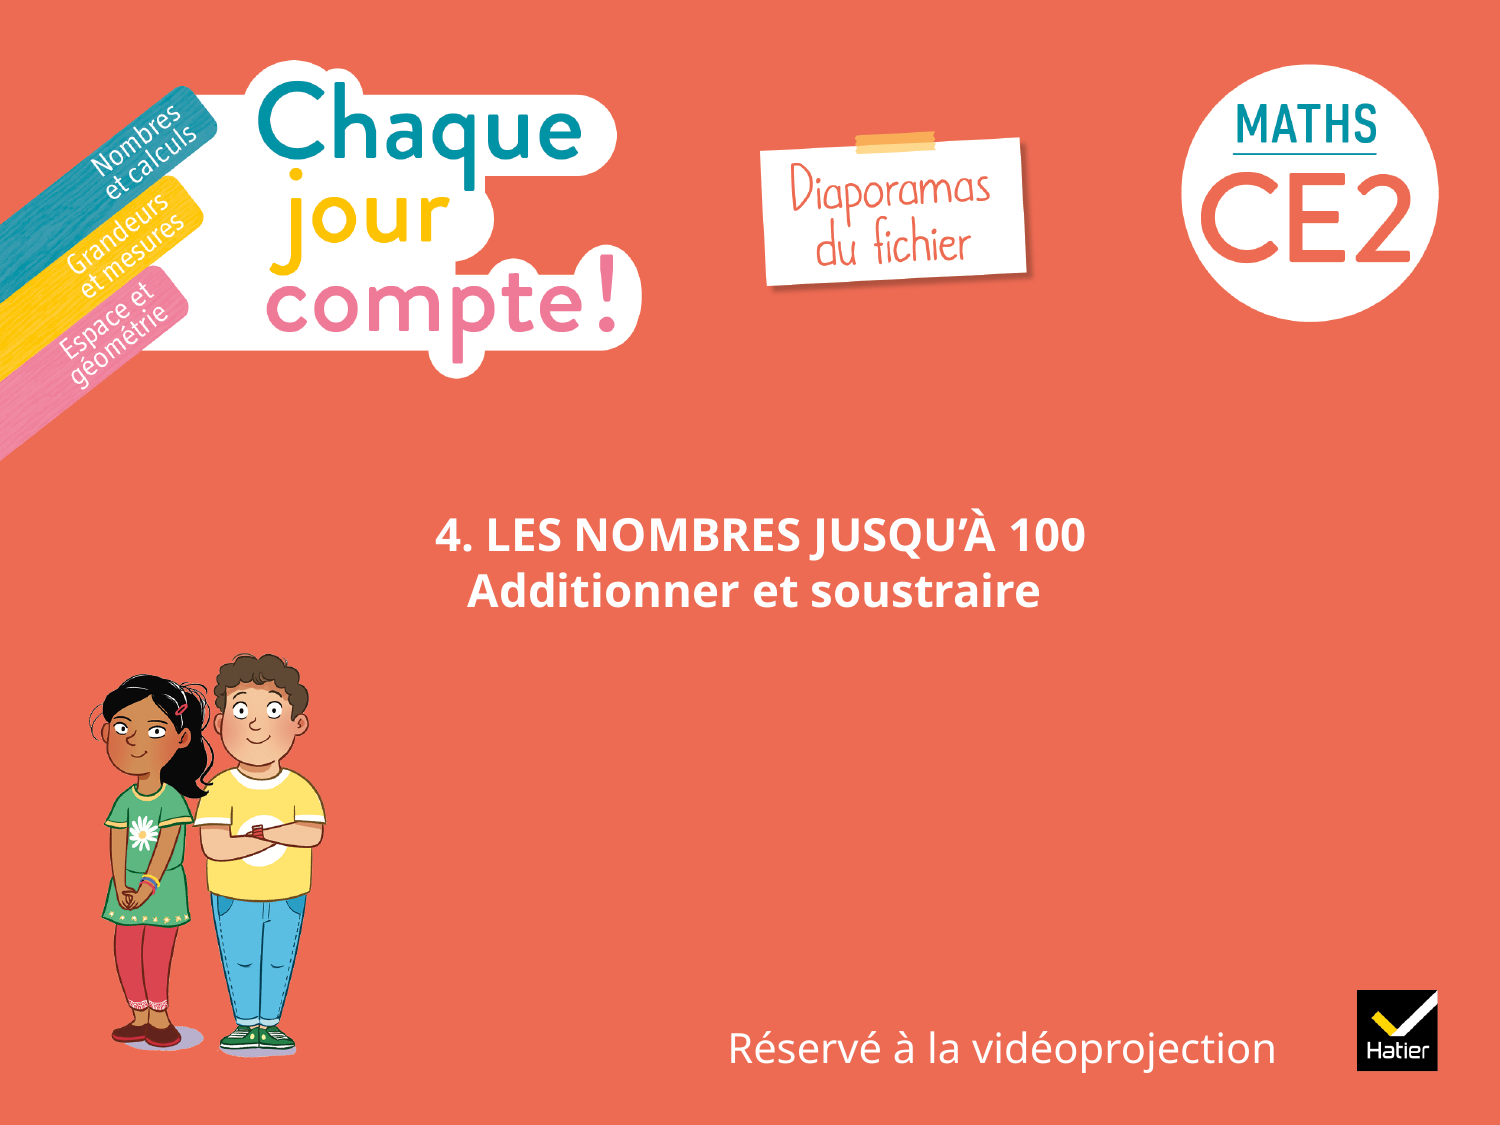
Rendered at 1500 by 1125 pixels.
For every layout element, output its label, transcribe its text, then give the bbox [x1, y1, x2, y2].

picture [0, 0, 1500, 1125]
title 4. LES NOMBRES JUSQU’À 100 Additionner et soustraire [123, 498, 1399, 627]
